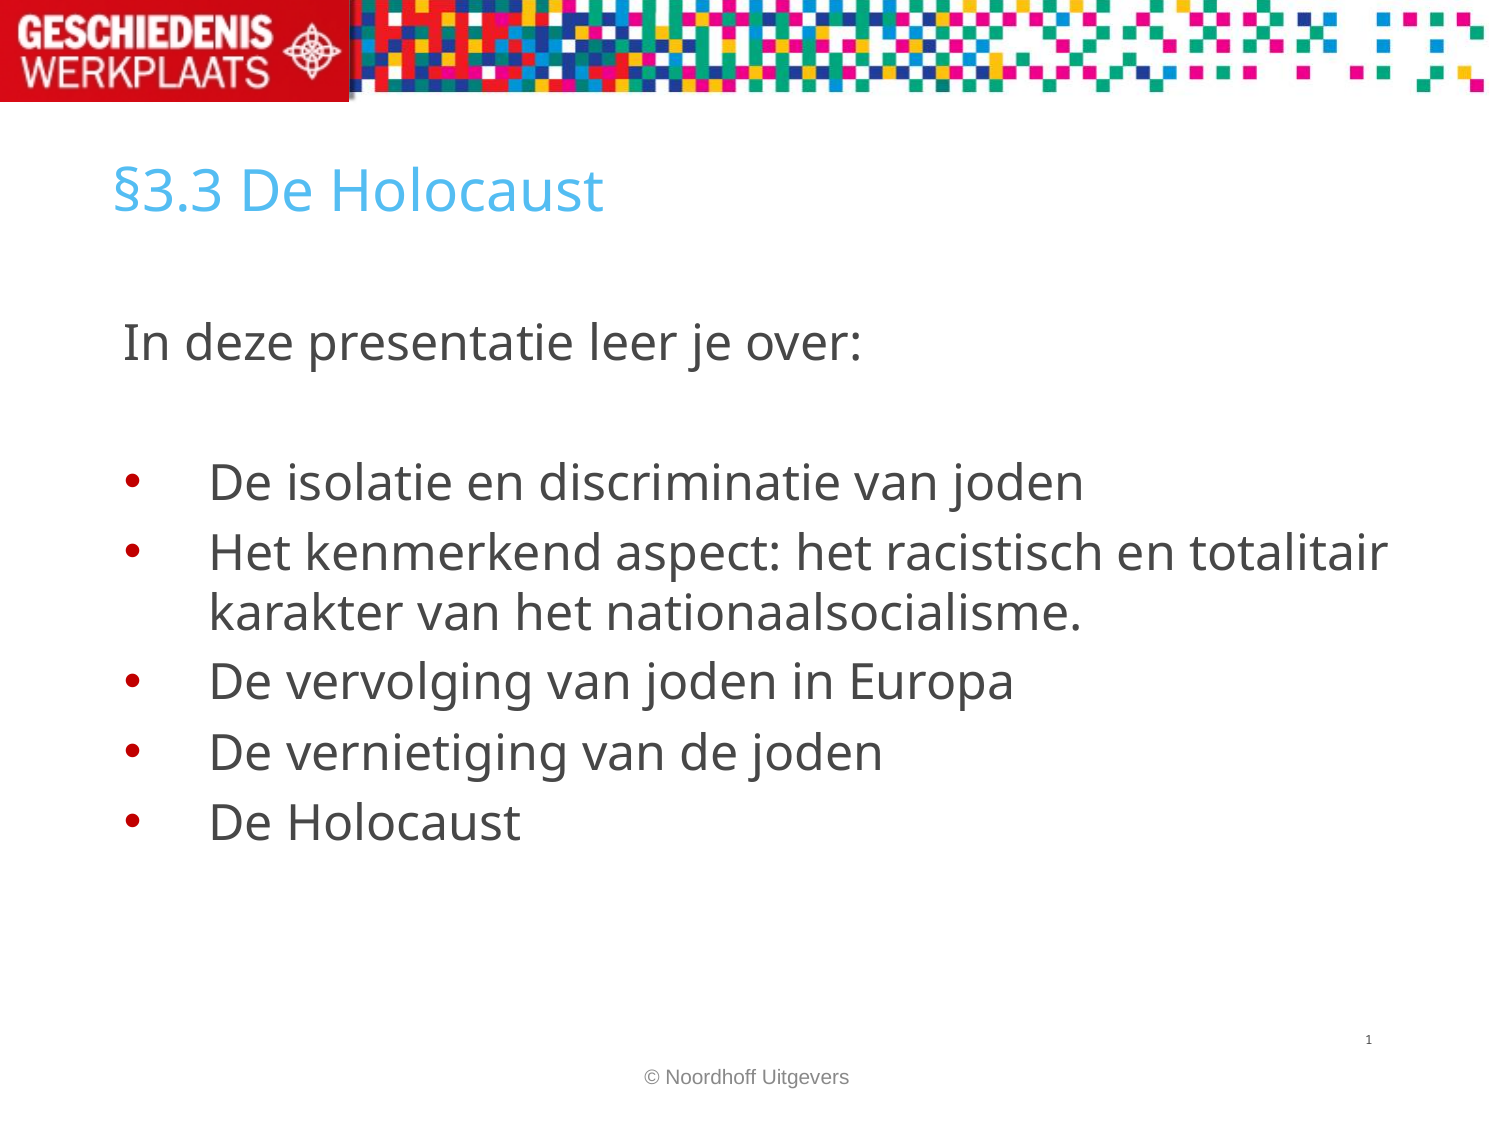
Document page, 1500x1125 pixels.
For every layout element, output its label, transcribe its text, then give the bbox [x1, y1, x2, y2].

title §3.3 De Holocaust [112, 145, 1401, 256]
list In deze presentatie leer je over: De isolatie en discriminatie van joden Het kenmerkend aspect: het racistisch en totalitair karakter van het nationaalsocialisme. De vervolging van joden in Europa De vernietiging van de joden De Holocaust [123, 302, 1421, 988]
slide_number 1 [1325, 1025, 1388, 1063]
text_box © Noordhoff Uitgevers [512, 1045, 988, 1106]
picture [0, 0, 1500, 1125]
